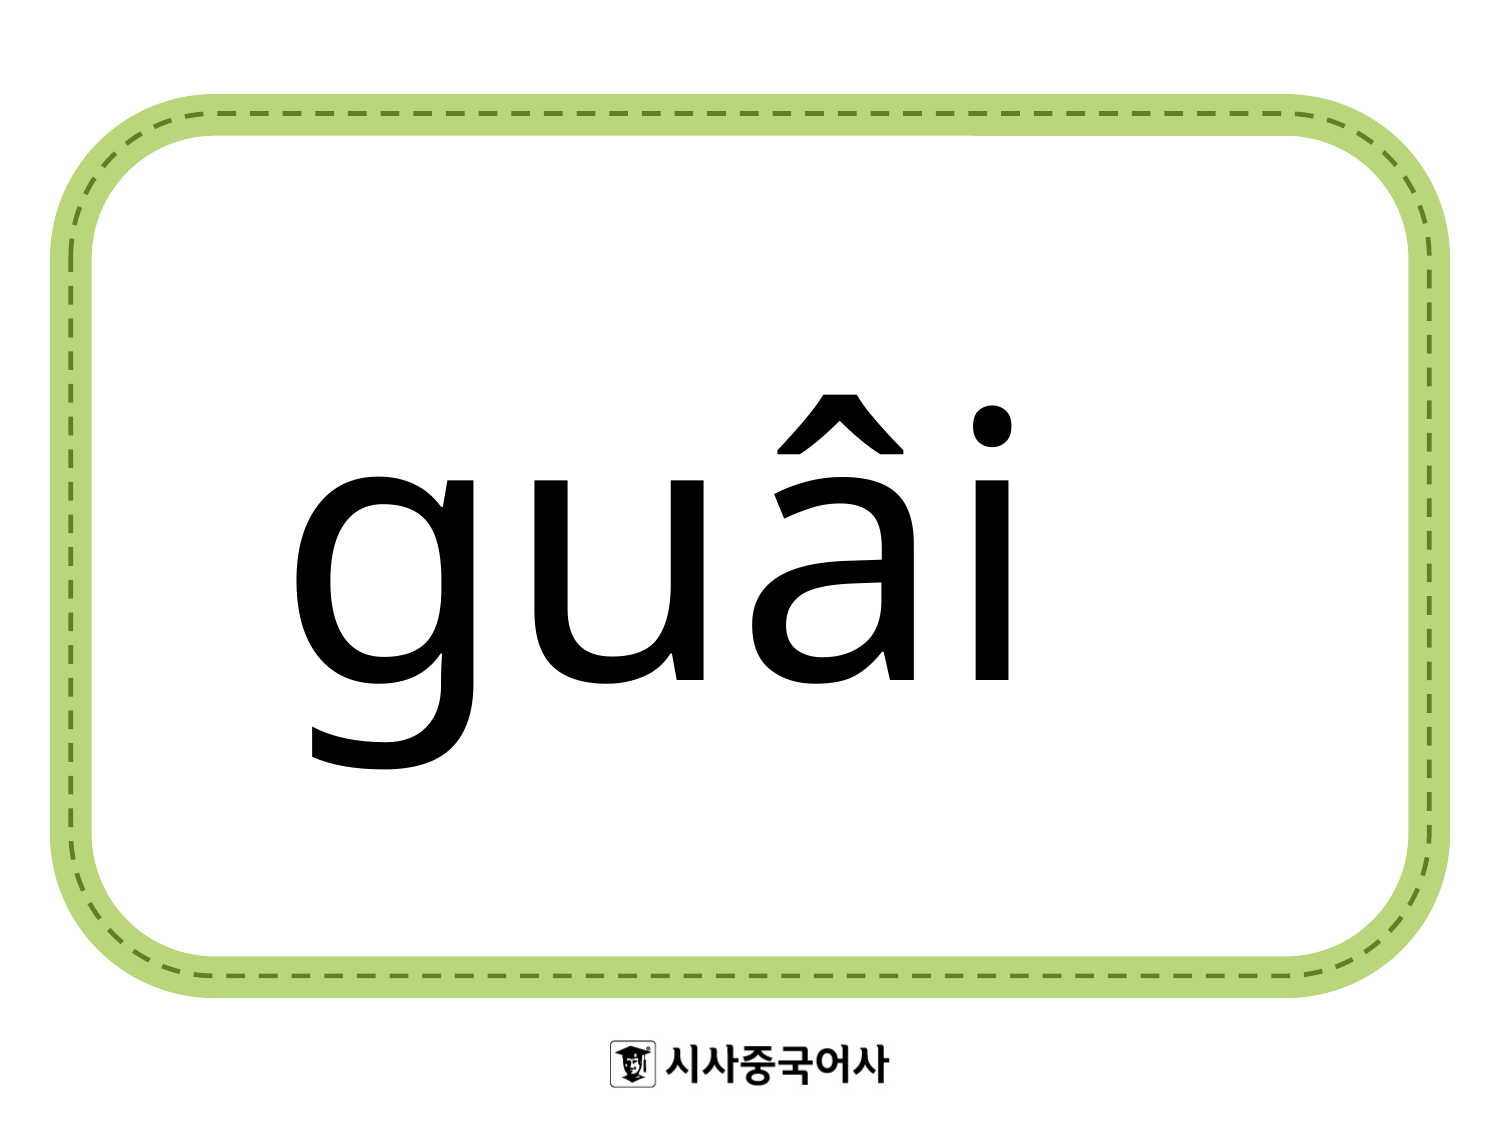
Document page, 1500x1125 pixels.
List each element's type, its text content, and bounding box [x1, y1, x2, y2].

picture [602, 1034, 898, 1094]
text_box guâi [159, 136, 1368, 799]
